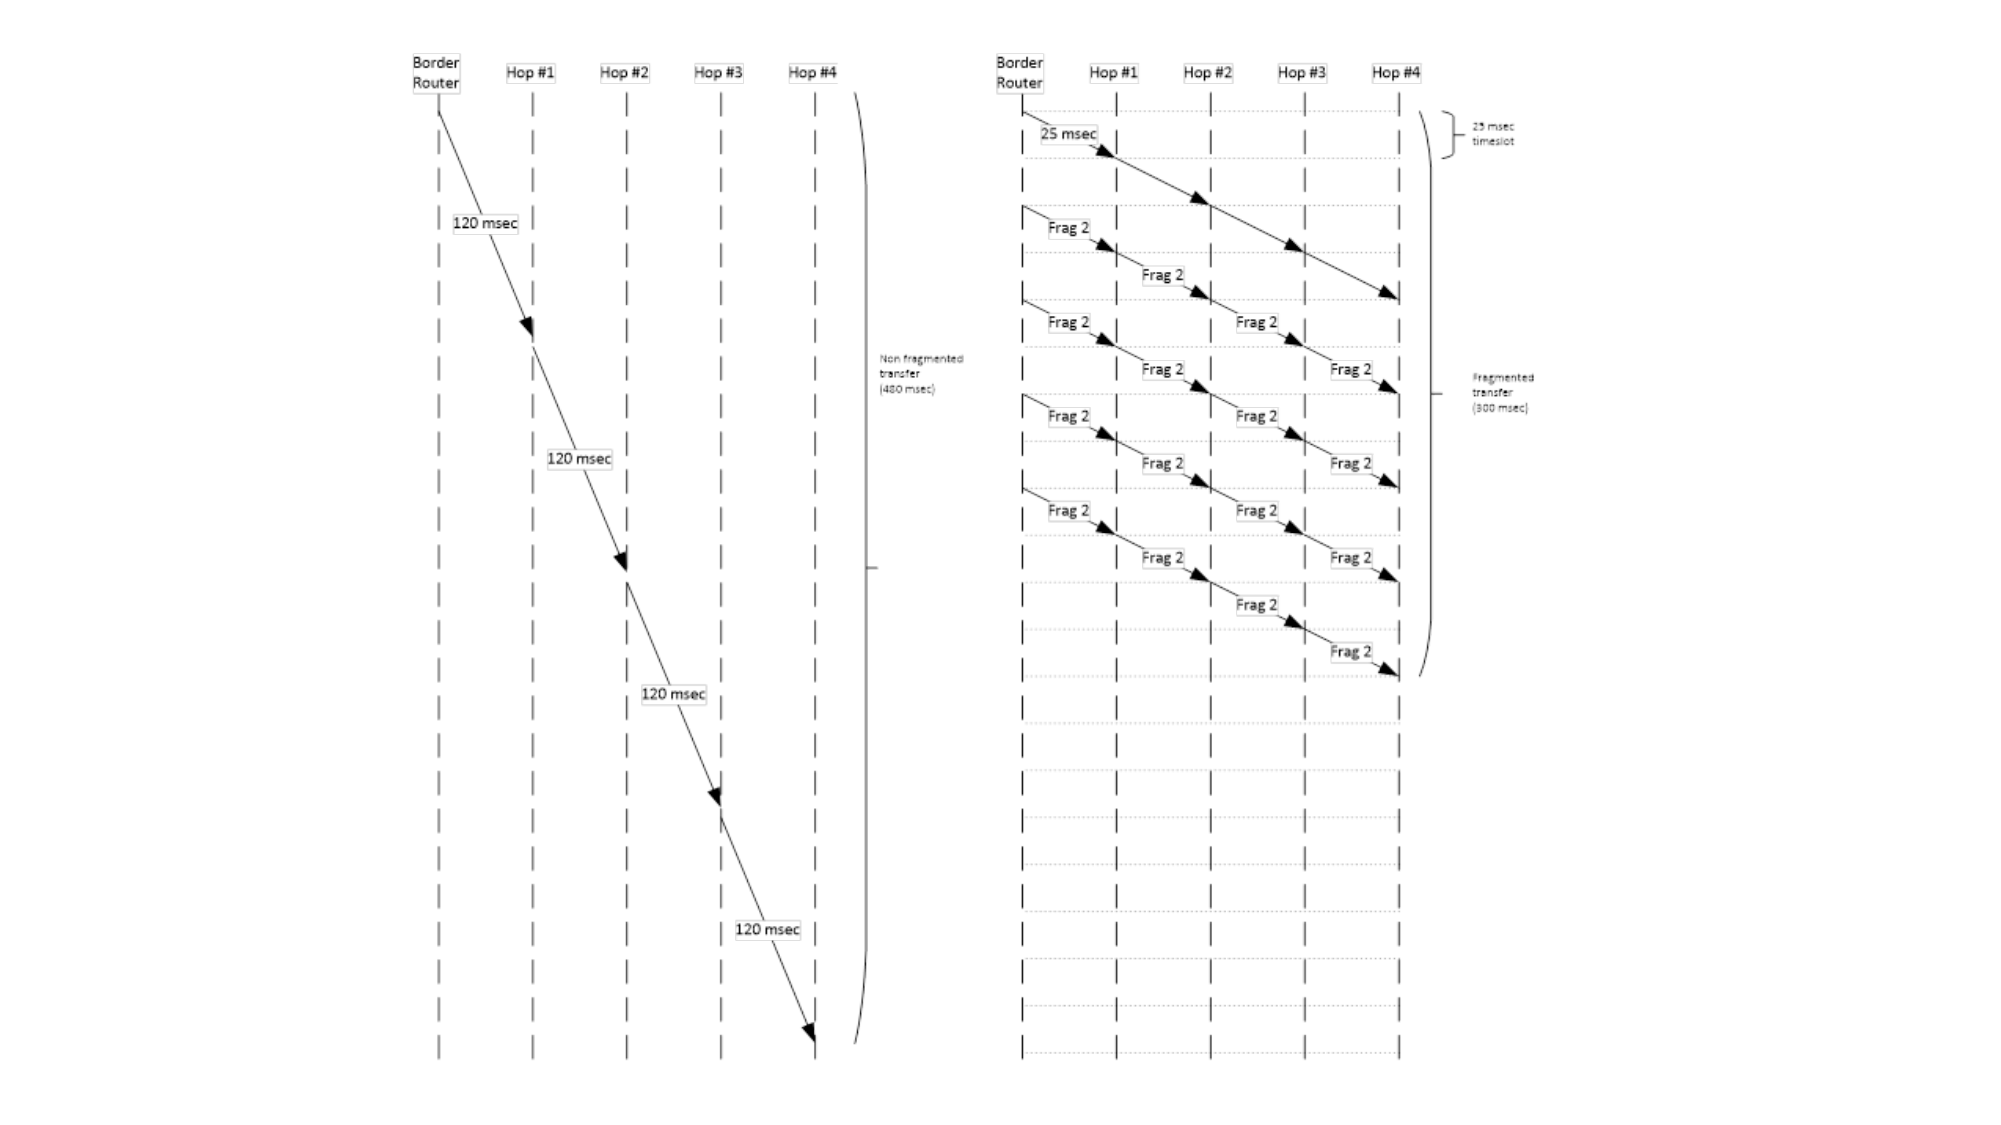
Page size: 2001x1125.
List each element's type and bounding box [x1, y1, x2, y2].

picture [403, 42, 1592, 1077]
